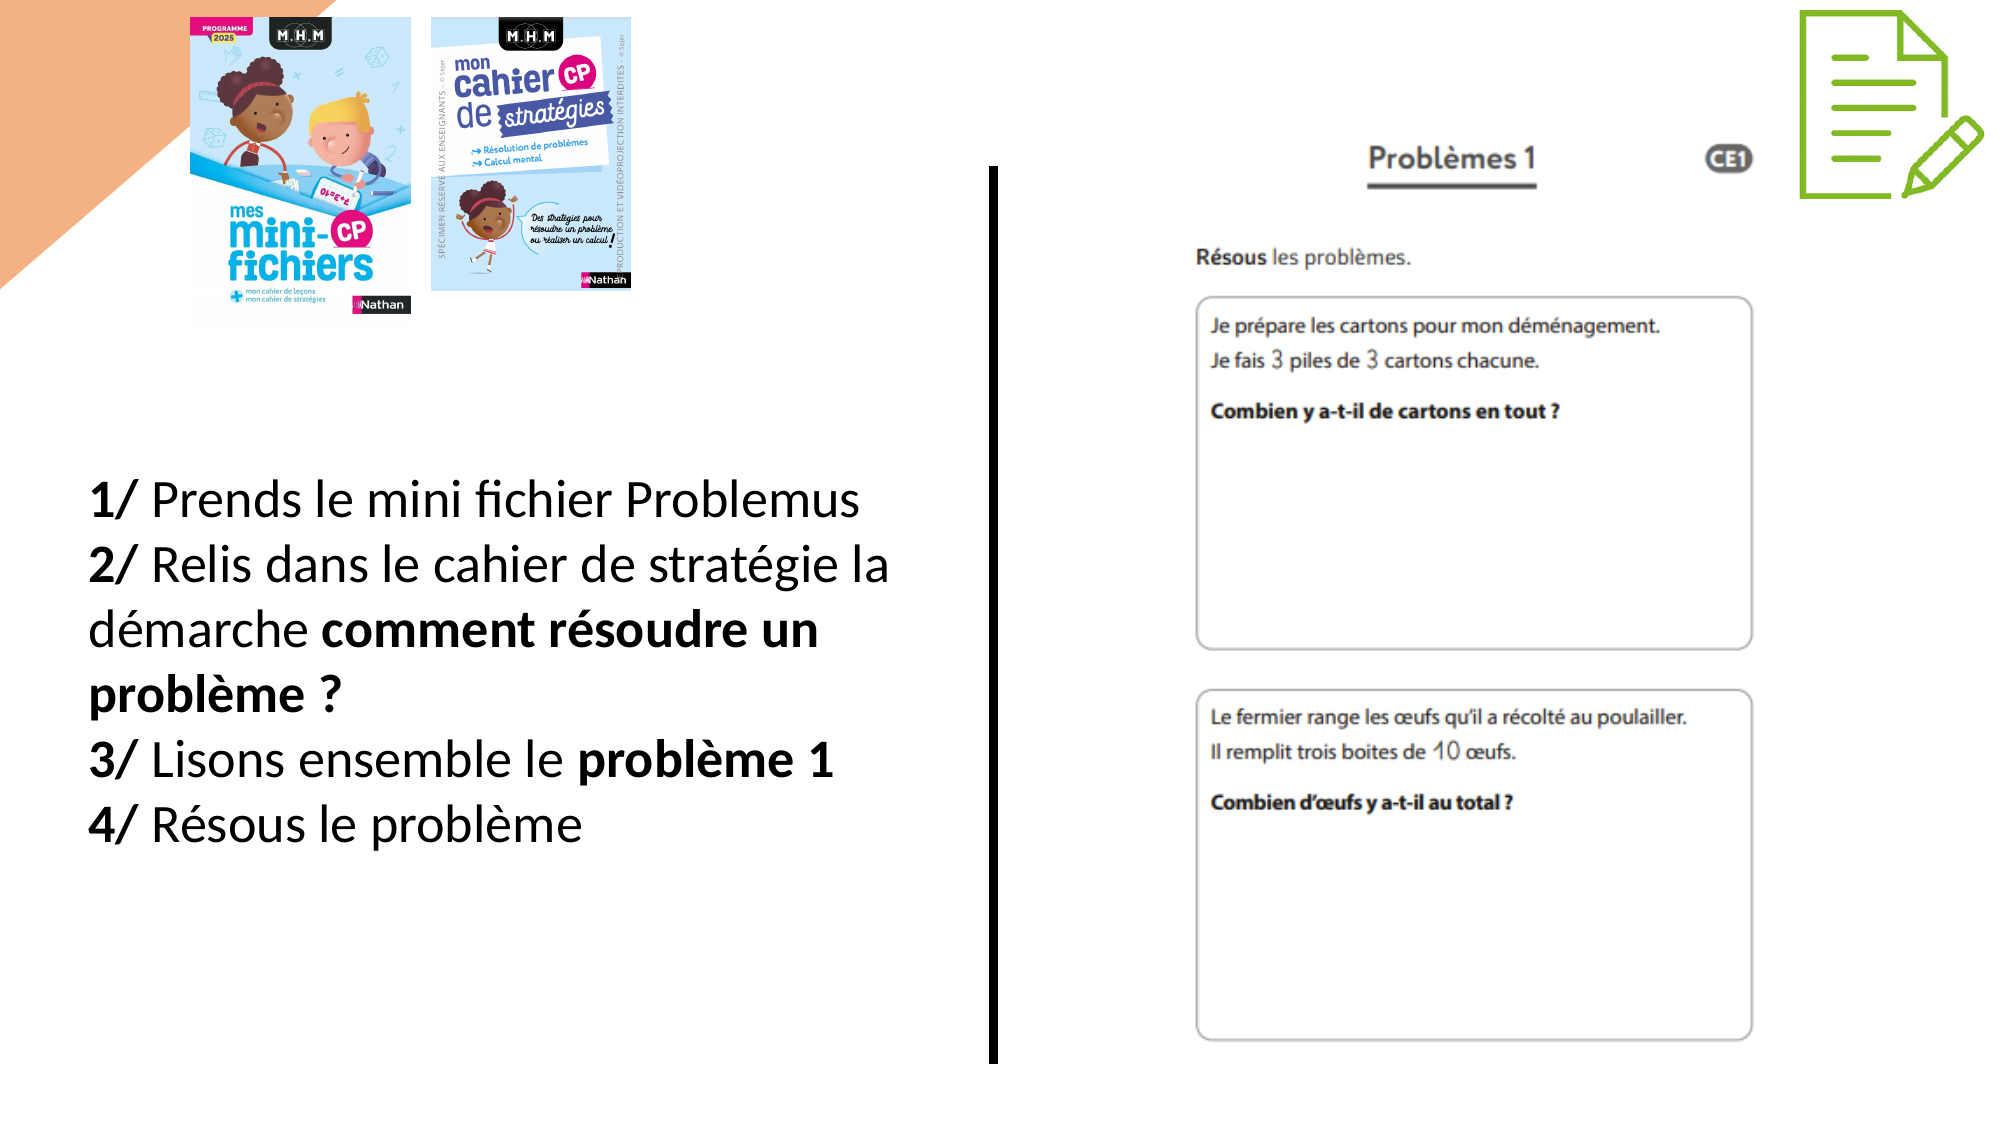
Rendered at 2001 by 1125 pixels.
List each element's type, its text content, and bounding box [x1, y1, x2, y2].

picture [1140, 120, 1777, 1058]
picture [1797, 10, 1986, 199]
picture [431, 17, 631, 291]
picture [190, 17, 411, 329]
text_box [0, 0, 337, 290]
text_box 1/ Prends le mini fichier Problemus 2/ Relis dans le cahier de stratégie la démarche comment résoudre un problème ? 3/ Lisons ensemble le problème 1 4/ Résous le problème [73, 456, 993, 861]
